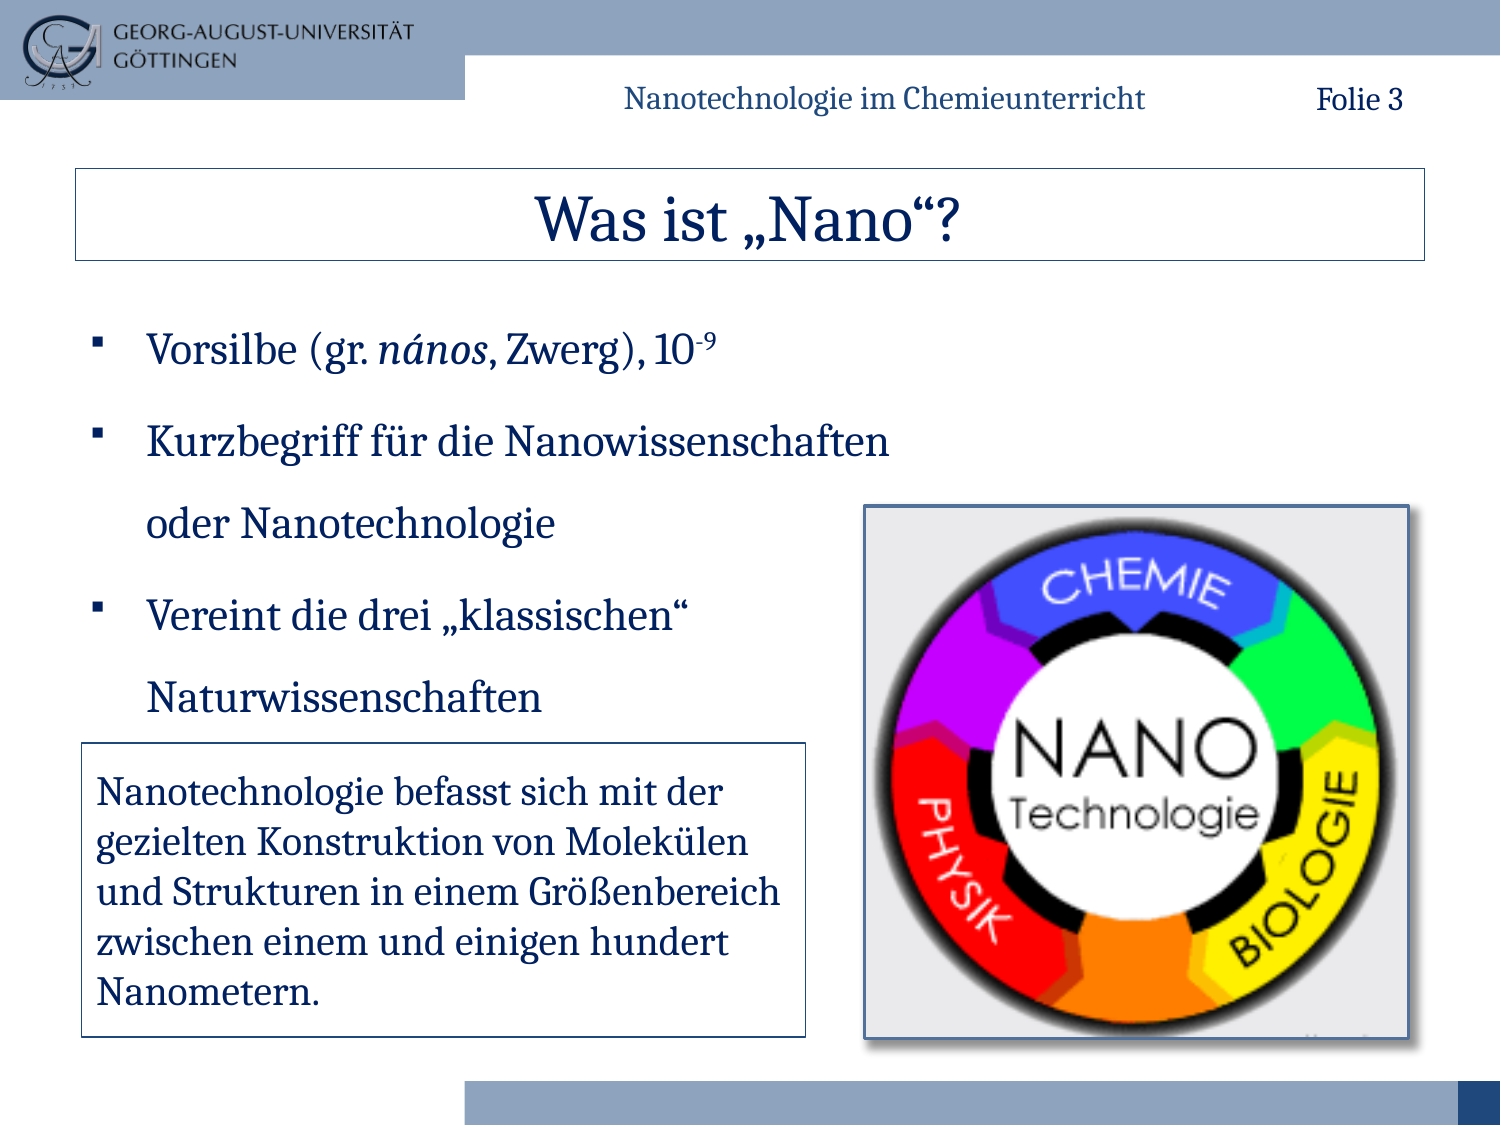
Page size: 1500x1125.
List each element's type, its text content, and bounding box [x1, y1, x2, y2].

slide_number Folie 3 [1248, 53, 1419, 140]
picture [22, 14, 414, 90]
list Vorsilbe (gr. nános, Zwerg), 10-9 Kurzbegriff für die Nanowissenschaften oder Nanotechnologie Vereint die drei „klassischen“ Naturwissenschaften [75, 283, 966, 1005]
text_box [81, 742, 806, 756]
picture [865, 507, 1407, 1038]
title Was ist „Nano“? [75, 168, 1425, 261]
text_box [81, 1022, 806, 1038]
text_box Nanotechnologie befasst sich mit der gezielten Konstruktion von Molekülen und Strukturen in einem Größenbereich zwischen einem und einigen hundert Nanometern. [81, 756, 806, 1022]
